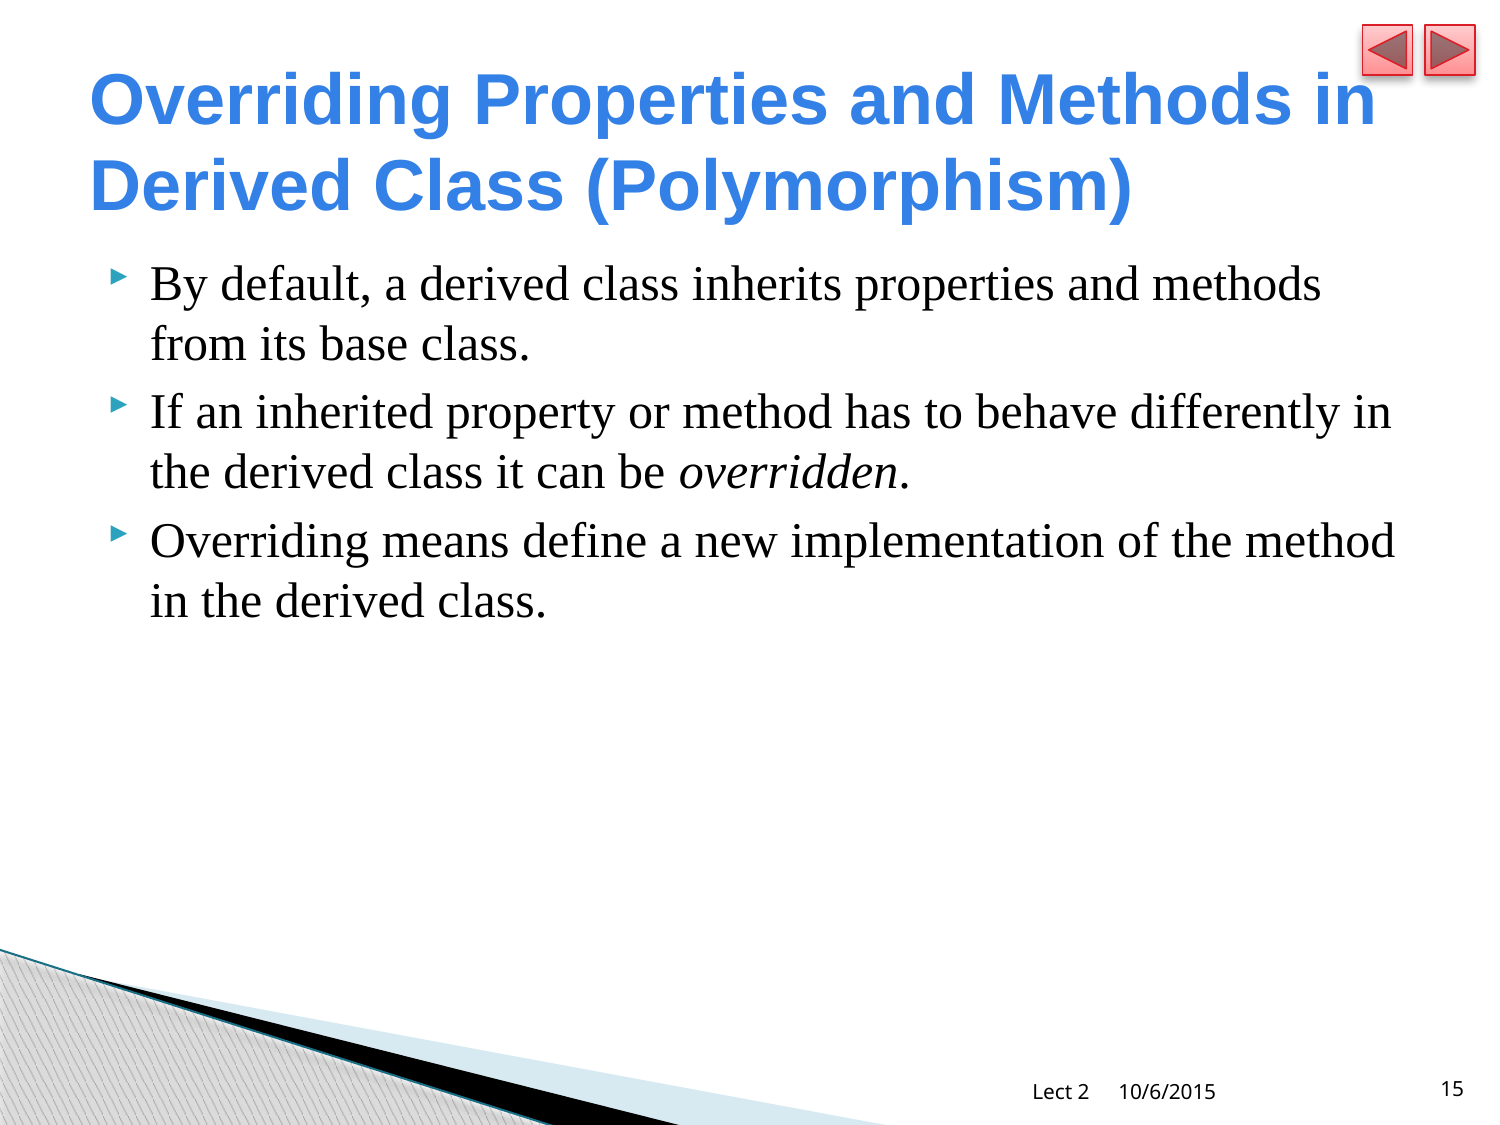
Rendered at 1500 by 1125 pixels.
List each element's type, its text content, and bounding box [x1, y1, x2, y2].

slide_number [1105, 1051, 1418, 1112]
footer Lect 2 [650, 1051, 1105, 1112]
list By default, a derived class inherits properties and methods from its base class. If an inherited property or method has to behave differently in the derived class it can be overridden. Overriding means define a new implementation of the method in the derived class. [74, 242, 1426, 986]
title Overriding Properties and Methods in Derived Class (Polymorphism) [75, 45, 1425, 233]
slide_number 15 [1418, 1051, 1479, 1112]
